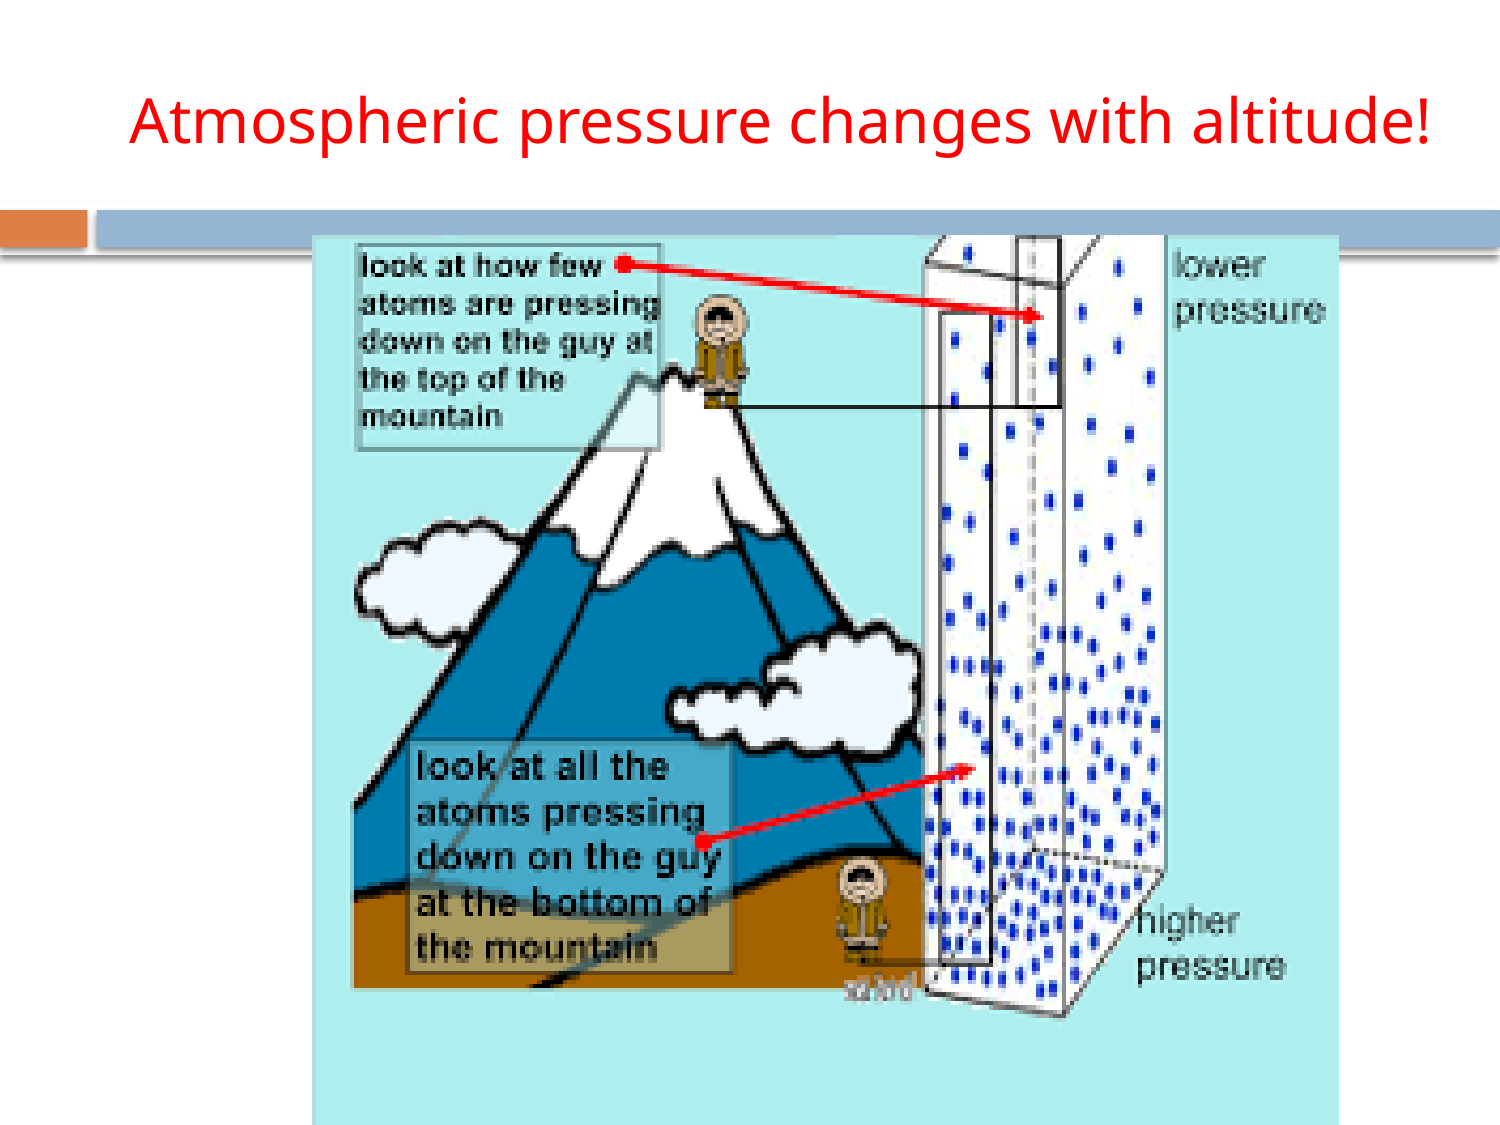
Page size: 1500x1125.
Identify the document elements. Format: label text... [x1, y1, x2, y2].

title Atmospheric pressure changes with altitude! [112, 37, 1450, 200]
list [312, 234, 1339, 1125]
